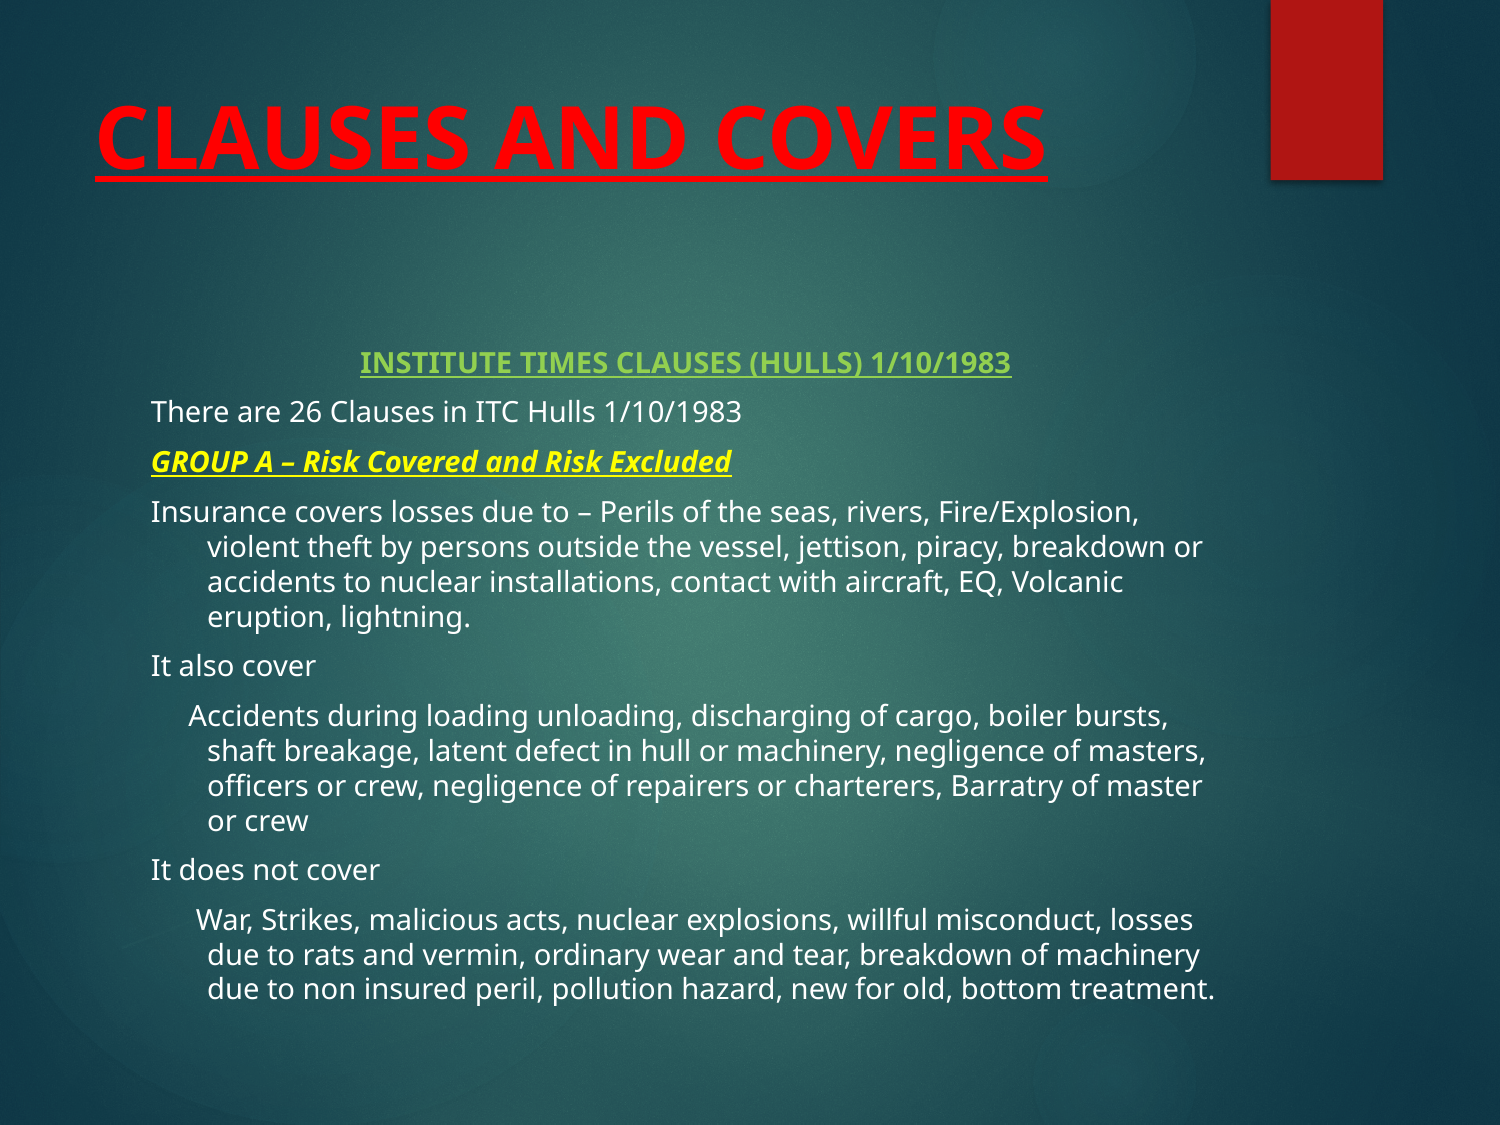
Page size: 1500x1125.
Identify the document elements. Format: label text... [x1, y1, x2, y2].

title CLAUSES AND COVERS [79, 74, 1237, 304]
list INSTITUTE TIMES CLAUSES (HULLS) 1/10/1983 There are 26 Clauses in ITC Hulls 1/10/1983 GROUP A – Risk Covered and Risk Excluded Insurance covers losses due to – Perils of the seas, rivers, Fire/Explosion, violent theft by persons outside the vessel, jettison, piracy, breakdown or accidents to nuclear installations, contact with aircraft, EQ, Volcanic eruption, lightning. It also cover Accidents during loading unloading, discharging of cargo, boiler bursts, shaft breakage, latent defect in hull or machinery, negligence of masters, officers or crew, negligence of repairers or charterers, Barratry of master or crew It does not cover War, Strikes, malicious acts, nuclear explosions, willful misconduct, losses due to rats and vermin, ordinary wear and tear, breakdown of machinery due to non insured peril, pollution hazard, new for old, bottom treatment. [135, 336, 1237, 1025]
